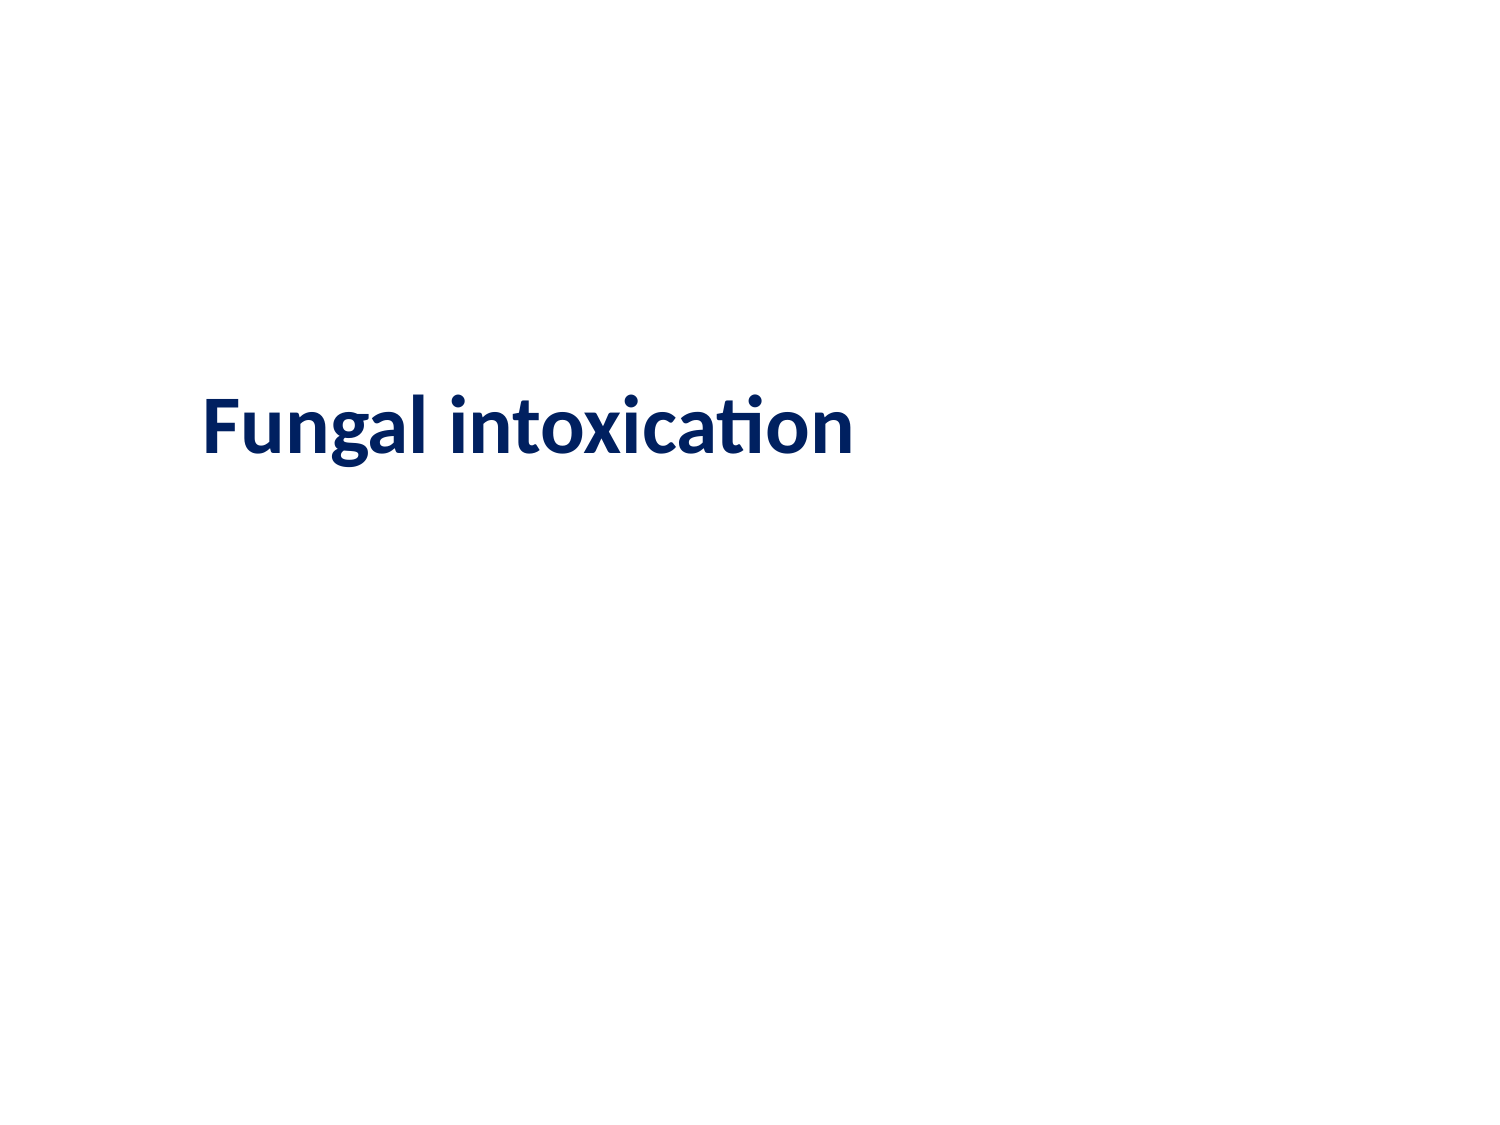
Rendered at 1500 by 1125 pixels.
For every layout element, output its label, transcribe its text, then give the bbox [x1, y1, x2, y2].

list Fungal intoxication [187, 362, 1388, 581]
